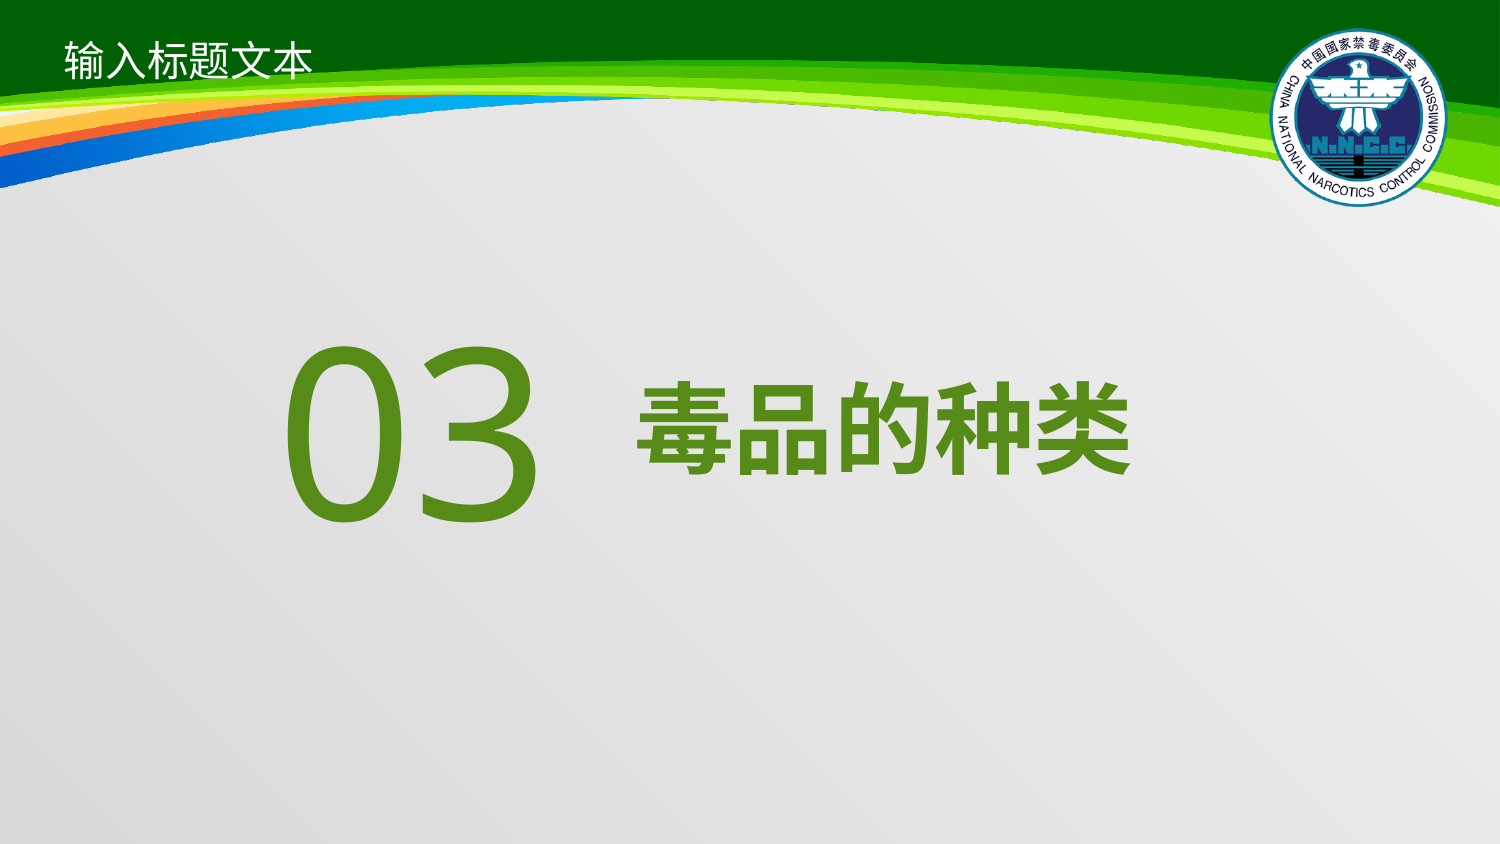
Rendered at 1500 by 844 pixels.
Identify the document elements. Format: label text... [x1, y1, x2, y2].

picture [0, 0, 1500, 207]
text_box 毒品的种类 [549, 359, 1331, 495]
text_box 03 [218, 273, 608, 576]
